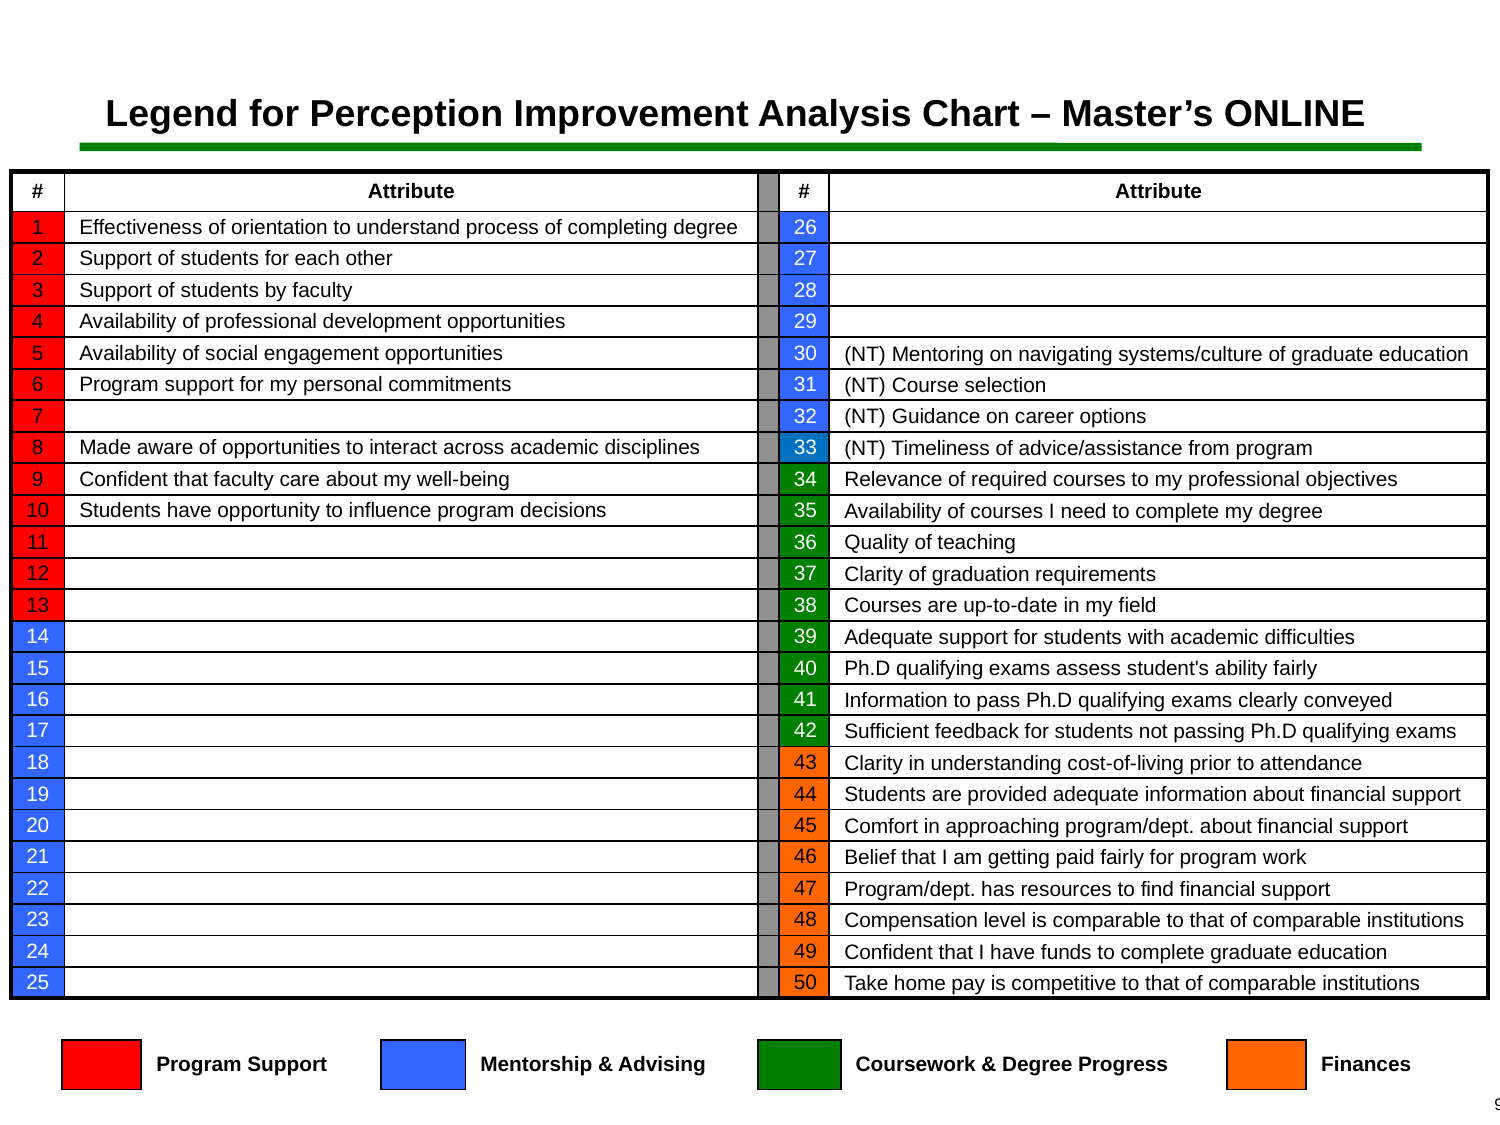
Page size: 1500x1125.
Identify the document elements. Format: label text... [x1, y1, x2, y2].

table_cell [65, 936, 757, 966]
table_cell [759, 842, 778, 872]
table_cell Effectiveness of orientation to understand process of completing degree [65, 212, 757, 242]
table_cell [759, 275, 778, 305]
table_cell [759, 873, 778, 903]
table_cell 45 [780, 810, 828, 840]
table_cell (NT) Timeliness of advice/assistance from program [830, 433, 1486, 462]
table_cell [759, 559, 778, 588]
table_cell Availability of social engagement opportunities [65, 338, 757, 368]
table_cell 21 [13, 842, 64, 872]
table_header Attribute [830, 174, 1486, 211]
table_cell 46 [780, 842, 828, 872]
table_cell [65, 810, 757, 840]
table_cell Made aware of opportunities to interact across academic disciplines [65, 433, 757, 462]
table_cell 18 [13, 747, 64, 777]
table_cell 17 [13, 716, 64, 746]
table_cell 30 [780, 338, 828, 368]
table_cell [65, 590, 757, 620]
table_cell Take home pay is competitive to that of comparable institutions [830, 968, 1486, 996]
table_cell Support of students for each other [65, 244, 757, 274]
table_cell [65, 873, 757, 903]
table_cell 22 [13, 873, 64, 903]
table_cell 7 [13, 401, 64, 431]
table_cell 8 [13, 433, 64, 462]
table_cell 16 [13, 685, 64, 714]
table_cell Adequate support for students with academic difficulties [830, 622, 1486, 651]
table_cell 36 [780, 527, 828, 557]
table_cell 15 [13, 653, 64, 683]
table_cell 5 [13, 338, 64, 368]
table_cell [65, 905, 757, 935]
table_cell 1 [13, 212, 64, 242]
table_cell [65, 968, 757, 996]
table_cell 23 [13, 905, 64, 935]
table_header [382, 1041, 465, 1089]
table_cell 29 [780, 307, 828, 336]
table_cell 27 [780, 244, 828, 274]
table_cell 25 [13, 968, 64, 996]
table_cell [65, 685, 757, 714]
table_cell Information to pass Ph.D qualifying exams clearly conveyed [830, 685, 1486, 714]
table_cell Courses are up-to-date in my field [830, 590, 1486, 620]
table_cell [65, 527, 757, 557]
table_cell 32 [780, 401, 828, 431]
table_cell 34 [780, 464, 828, 494]
table_cell 44 [780, 779, 828, 809]
table_cell Students have opportunity to influence program decisions [65, 496, 757, 525]
table_cell Clarity of graduation requirements [830, 559, 1486, 588]
table_cell 40 [780, 653, 828, 683]
table_cell [759, 212, 778, 242]
table_cell Ph.D qualifying exams assess student's ability fairly [830, 653, 1486, 683]
table_cell 39 [780, 622, 828, 651]
table_header Mentorship & Advising [466, 1040, 735, 1090]
table_cell 43 [780, 747, 828, 777]
table_cell [759, 401, 778, 431]
table_cell [759, 653, 778, 683]
table_header Coursework & Degree Progress [842, 1040, 1202, 1090]
table_cell Compensation level is comparable to that of comparable institutions [830, 905, 1486, 935]
table_cell 41 [780, 685, 828, 714]
table_header [759, 1041, 840, 1089]
table_cell Availability of courses I need to complete my degree [830, 496, 1486, 525]
table_cell [759, 370, 778, 399]
table_cell 24 [13, 936, 64, 966]
table_header [63, 1041, 140, 1089]
table_cell [65, 716, 757, 746]
table_cell 28 [780, 275, 828, 305]
table_cell Confident that I have funds to complete graduate education [830, 936, 1486, 966]
table_cell [759, 622, 778, 651]
table_header [1228, 1041, 1305, 1089]
table_cell 4 [13, 307, 64, 336]
table_header Attribute [65, 174, 757, 211]
table_cell [759, 716, 778, 746]
table_cell 20 [13, 810, 64, 840]
table_cell [759, 433, 778, 462]
table_cell Availability of professional development opportunities [65, 307, 757, 336]
table_cell 13 [13, 590, 64, 620]
table_cell Relevance of required courses to my professional objectives [830, 464, 1486, 494]
table_cell Support of students by faculty [65, 275, 757, 305]
table_cell Clarity in understanding cost-of-living prior to attendance [830, 747, 1486, 777]
table_cell [65, 559, 757, 588]
table_cell 48 [780, 905, 828, 935]
table_cell 47 [780, 873, 828, 903]
table_header [759, 174, 778, 211]
table_cell Program support for my personal commitments [65, 370, 757, 399]
table_cell [759, 464, 778, 494]
table_cell Confident that faculty care about my well-being [65, 464, 757, 494]
table_cell [759, 905, 778, 935]
table_cell [759, 779, 778, 809]
table_header # [780, 174, 828, 211]
title Legend for Perception Improvement Analysis Chart – Master’s ONLINE [90, 73, 1420, 149]
table_cell (NT) Mentoring on navigating systems/culture of graduate education [830, 338, 1486, 368]
table_cell 10 [13, 496, 64, 525]
table_cell 12 [13, 559, 64, 588]
table_cell (NT) Guidance on career options [830, 401, 1486, 431]
table_cell [759, 338, 778, 368]
table_cell 38 [780, 590, 828, 620]
table_cell 49 [780, 936, 828, 966]
table_cell [65, 401, 757, 431]
table_cell Belief that I am getting paid fairly for program work [830, 842, 1486, 872]
table_cell Program/dept. has resources to find financial support [830, 873, 1486, 903]
table_cell 31 [780, 370, 828, 399]
table_cell Comfort in approaching program/dept. about financial support [830, 810, 1486, 840]
table_cell 6 [13, 370, 64, 399]
table_cell 26 [780, 212, 828, 242]
table_cell [65, 622, 757, 651]
table_cell 9 [13, 464, 64, 494]
table_cell (NT) Course selection [830, 370, 1486, 399]
table_cell [65, 779, 757, 809]
table_cell [830, 244, 1486, 274]
table_cell 42 [780, 716, 828, 746]
table_cell [759, 747, 778, 777]
table_cell Students are provided adequate information about financial support [830, 779, 1486, 809]
table_cell 19 [13, 779, 64, 809]
table_cell [759, 968, 778, 996]
table_cell [759, 810, 778, 840]
table_cell [65, 842, 757, 872]
table_cell 3 [13, 275, 64, 305]
table_cell [830, 275, 1486, 305]
table_cell 14 [13, 622, 64, 651]
table_cell [759, 936, 778, 966]
table_cell [759, 527, 778, 557]
table_cell Sufficient feedback for students not passing Ph.D qualifying exams [830, 716, 1486, 746]
table_cell 33 [780, 433, 828, 462]
table_header Program Support [142, 1040, 354, 1090]
table_cell 11 [13, 527, 64, 557]
table_cell [830, 307, 1486, 336]
table_cell 2 [13, 244, 64, 274]
table_cell [759, 590, 778, 620]
table_cell 35 [780, 496, 828, 525]
table_cell [759, 685, 778, 714]
table_cell [759, 244, 778, 274]
table_cell [759, 307, 778, 336]
table_cell [65, 747, 757, 777]
table_cell 37 [780, 559, 828, 588]
table_header Finances [1307, 1040, 1433, 1090]
table_cell [65, 653, 757, 683]
table_header # [13, 174, 64, 211]
table_cell [830, 212, 1486, 242]
table_cell 50 [780, 968, 828, 996]
table_cell [759, 496, 778, 525]
table_cell Quality of teaching [830, 527, 1486, 557]
